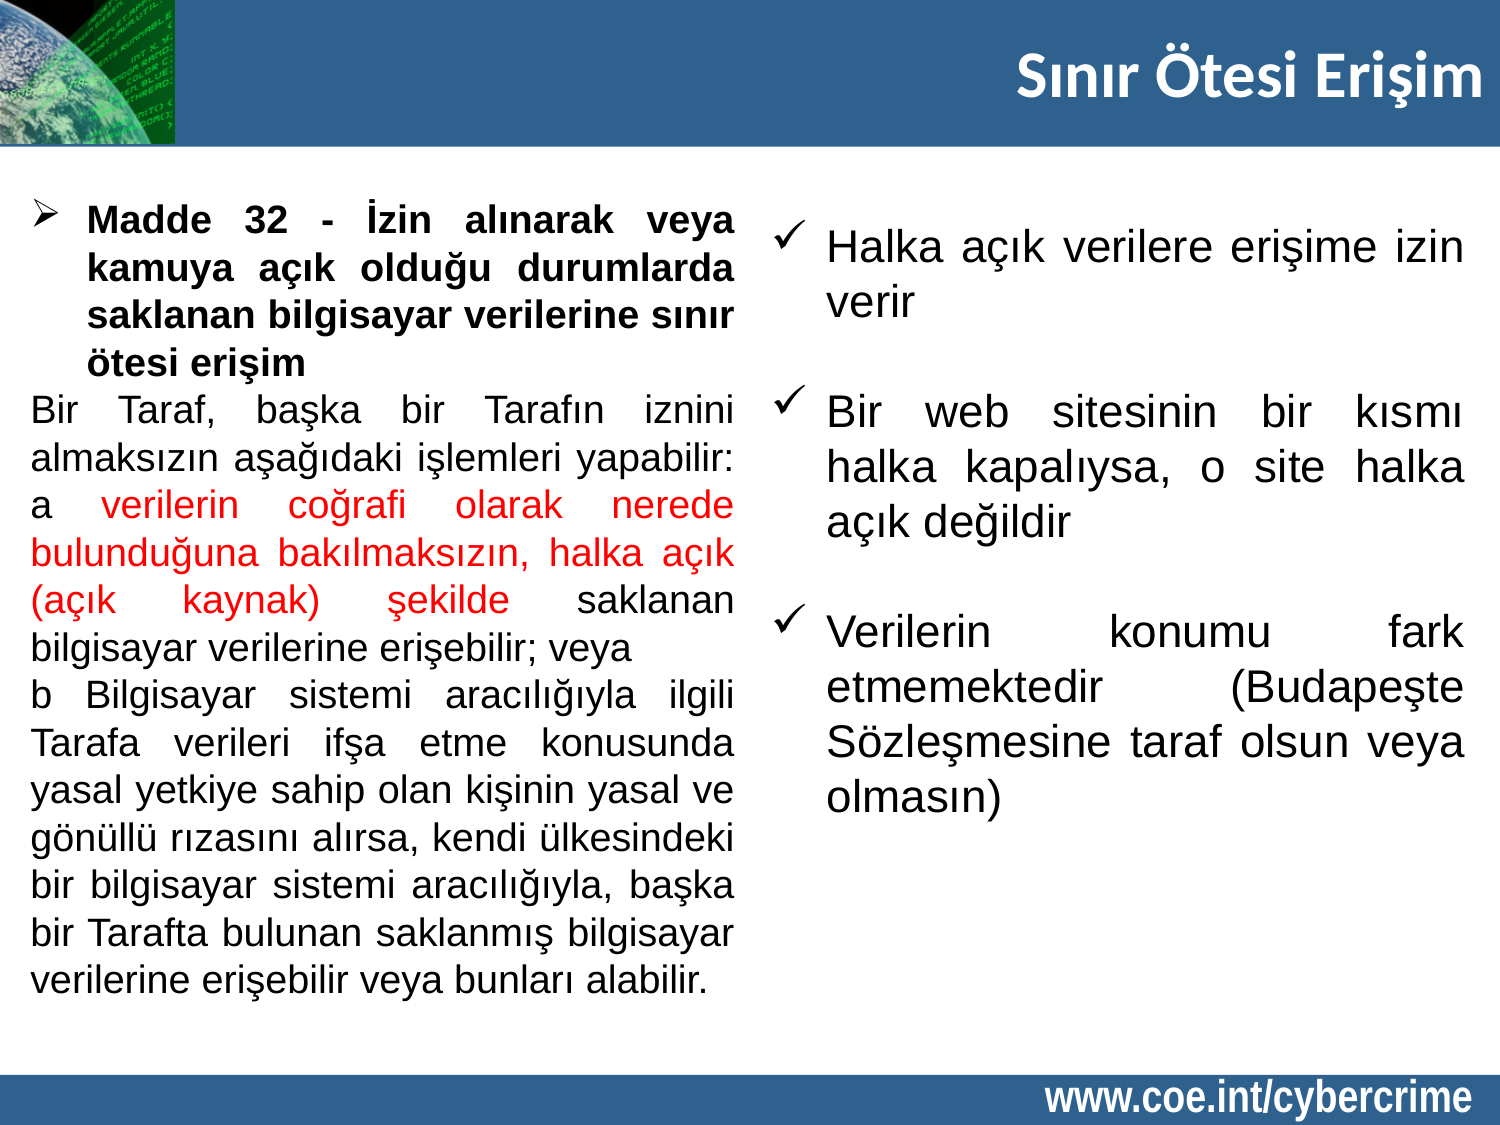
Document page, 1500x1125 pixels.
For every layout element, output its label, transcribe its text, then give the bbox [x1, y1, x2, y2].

text_box www.coe.int/cybercrime [1030, 1059, 1500, 1125]
text_box Halka açık verilere erişime izin verir Bir web sitesinin bir kısmı halka kapalıysa, o site halka açık değildir Verilerin konumu fark etmemektedir (Budapeşte Sözleşmesine taraf olsun veya olmasın) [755, 209, 1480, 829]
picture [0, 0, 175, 144]
text_box Madde 32 - İzin alınarak veya kamuya açık olduğu durumlarda saklanan bilgisayar verilerine sınır ötesi erişim Bir Taraf, başka bir Tarafın iznini almaksızın aşağıdaki işlemleri yapabilir: a verilerin coğrafi olarak nerede bulunduğuna bakılmaksızın, halka açık (açık kaynak) şekilde saklanan bilgisayar verilerine erişebilir; veya b Bilgisayar sistemi aracılığıyla ilgili Tarafa verileri ifşa etme konusunda yasal yetkiye sahip olan kişinin yasal ve gönüllü rızasını alırsa, kendi ülkesindeki bir bilgisayar sistemi aracılığıyla, başka bir Tarafta bulunan saklanmış bilgisayar verilerine erişebilir veya bunları alabilir. [15, 186, 750, 1009]
text_box Sınır Ötesi Erişim [177, 0, 1500, 149]
text_box [0, 1073, 1030, 1125]
